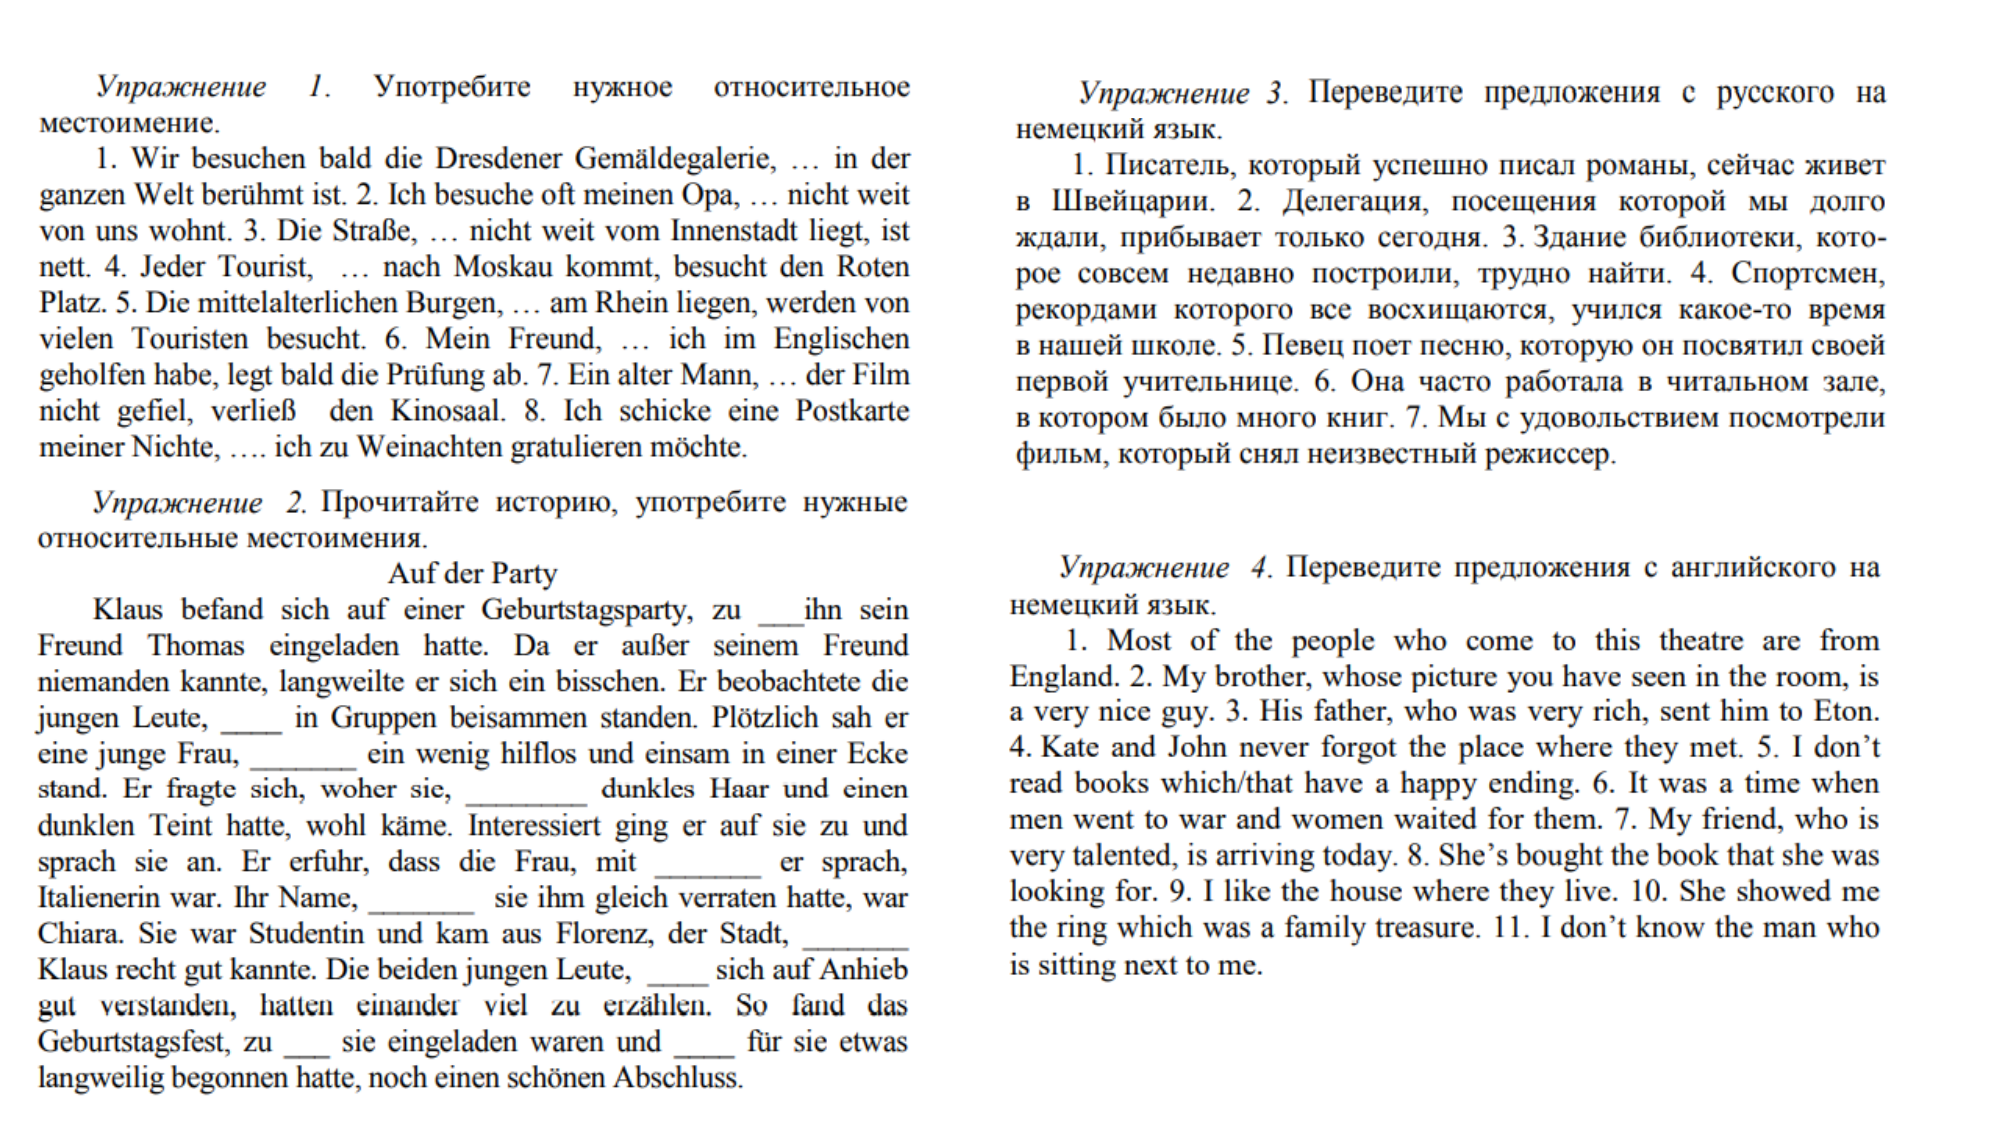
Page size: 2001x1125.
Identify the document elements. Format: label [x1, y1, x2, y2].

picture [1004, 547, 1896, 989]
picture [29, 481, 916, 1100]
picture [29, 65, 929, 474]
picture [1004, 71, 1913, 482]
